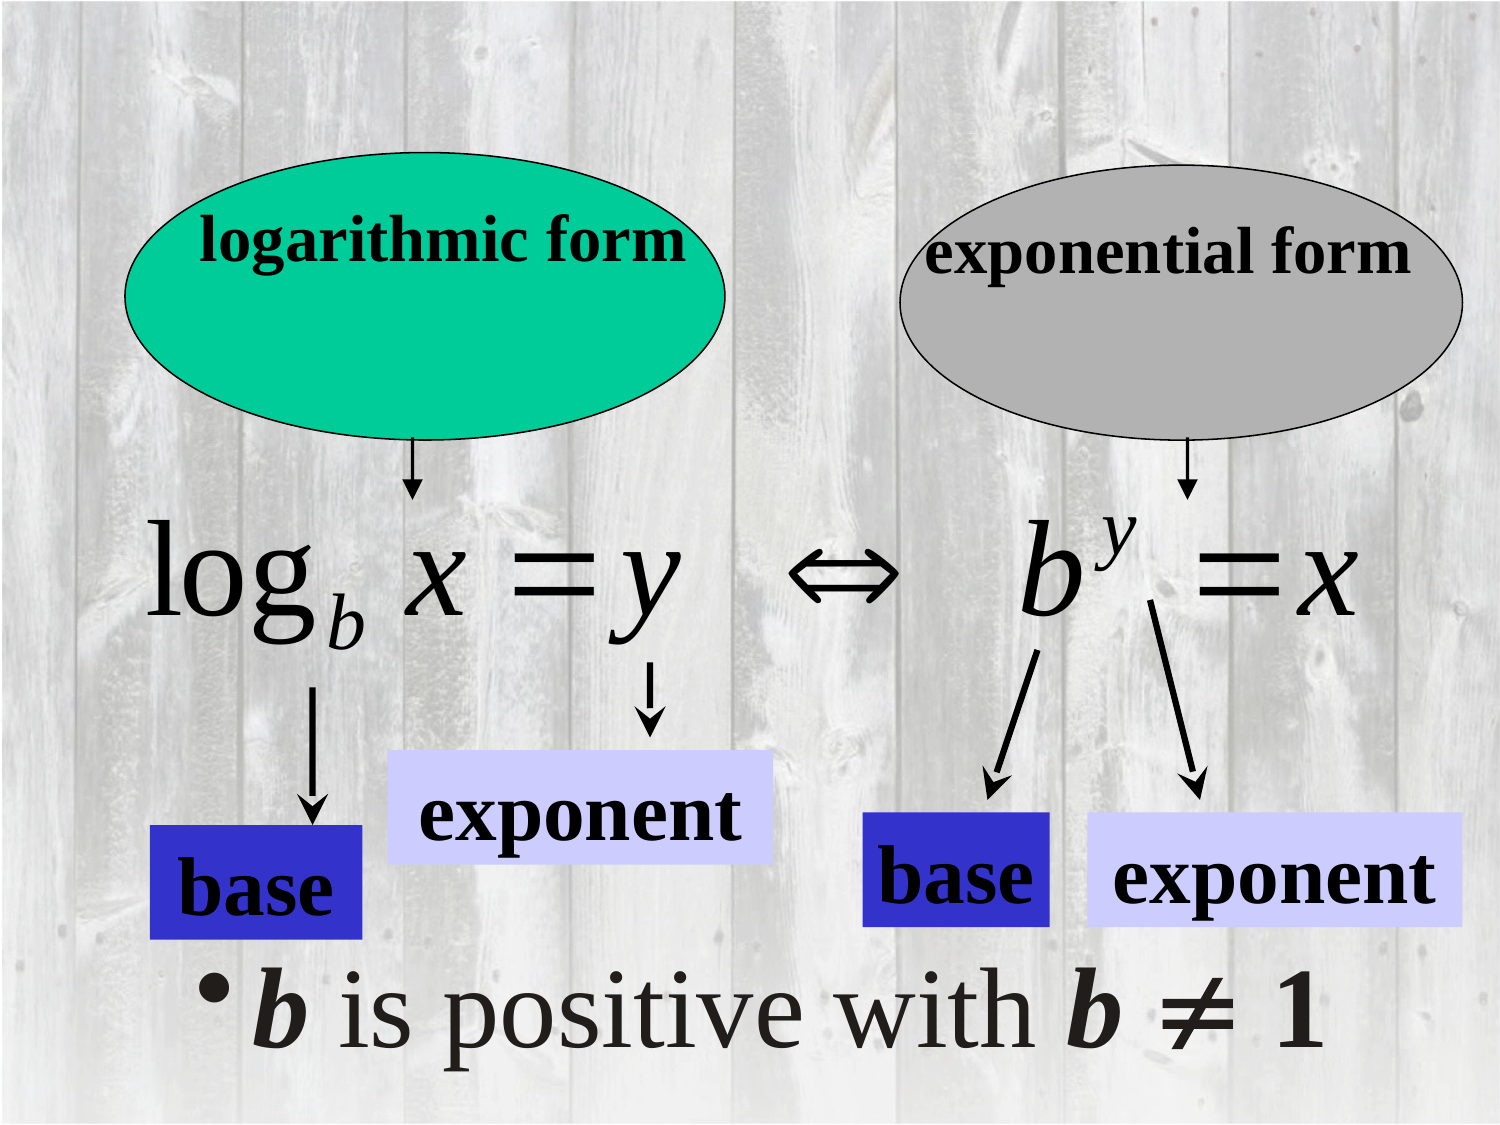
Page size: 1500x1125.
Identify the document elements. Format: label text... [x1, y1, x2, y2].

text_box [900, 262, 1463, 441]
text_box [1184, 777, 1206, 800]
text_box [126, 466, 1382, 685]
text_box [996, 165, 1367, 199]
text_box [302, 804, 323, 825]
text_box logarithmic form [162, 187, 725, 283]
text_box base [149, 825, 363, 940]
text_box [124, 227, 725, 441]
text_box exponent [1087, 812, 1463, 928]
text_box [230, 152, 620, 187]
text_box exponent [387, 750, 774, 865]
text_box exponential form [887, 199, 1450, 295]
picture [0, 0, 1500, 1125]
text_box [639, 716, 661, 738]
text_box base [862, 812, 1050, 928]
text_box [984, 777, 1004, 800]
list b is positive with b  1 [124, 924, 1401, 1083]
